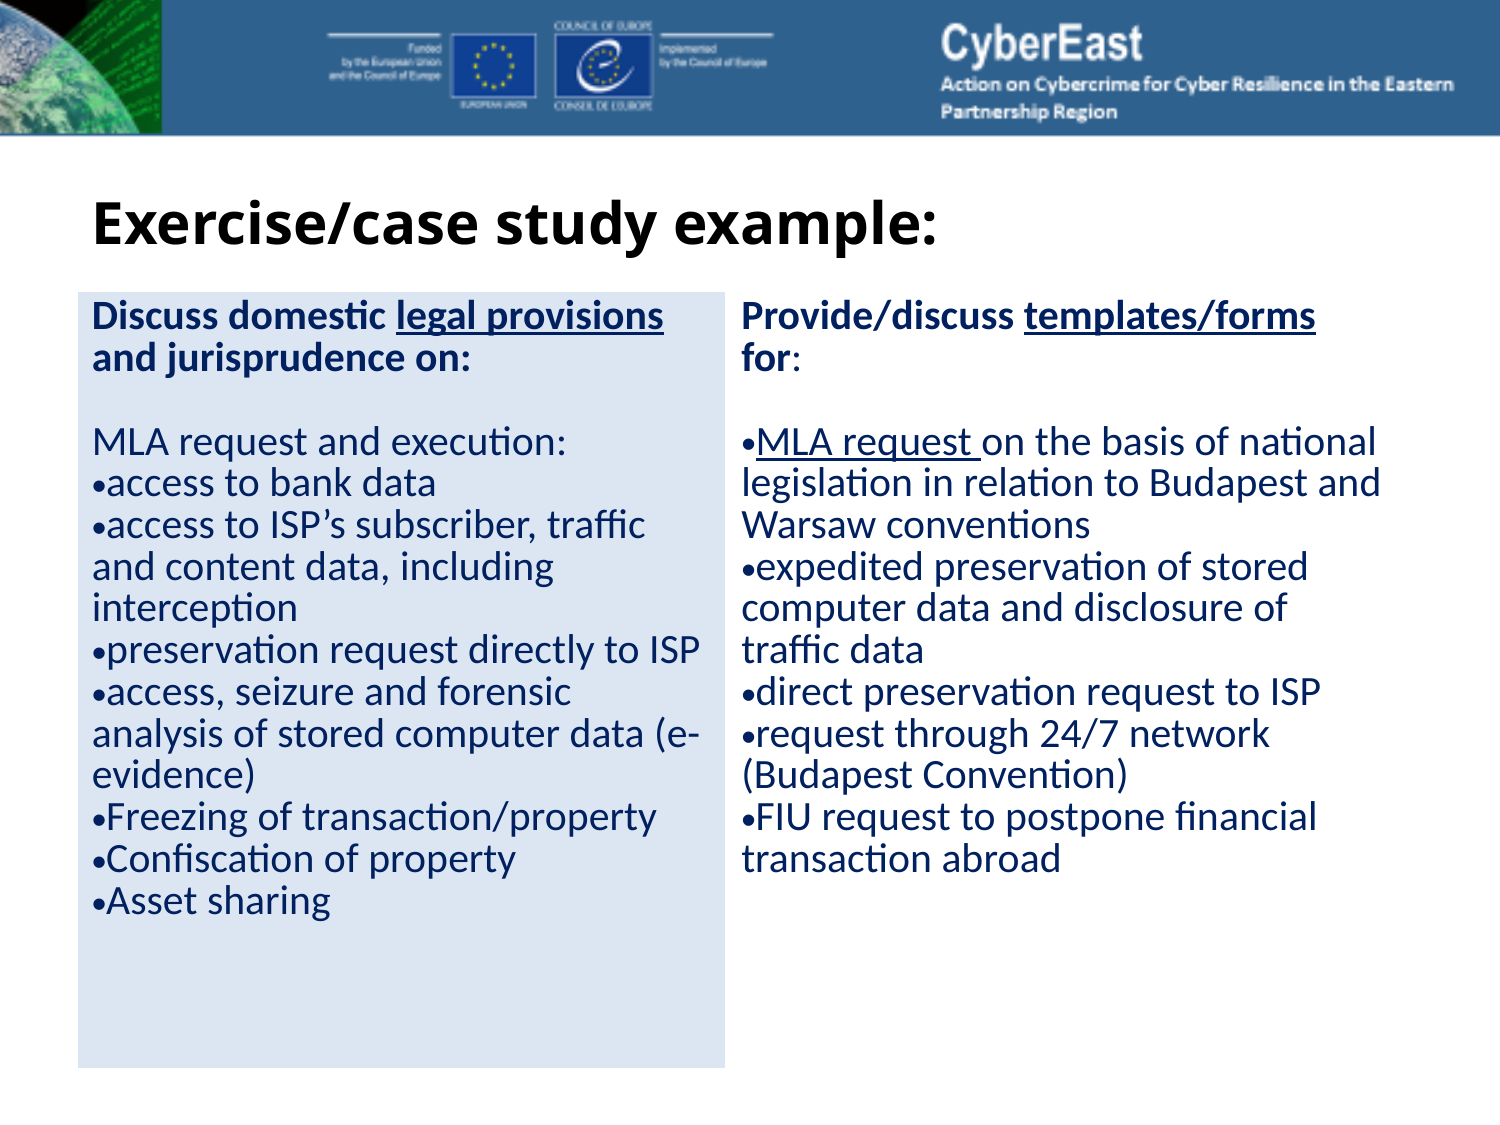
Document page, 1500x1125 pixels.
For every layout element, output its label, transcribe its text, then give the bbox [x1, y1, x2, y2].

title Exercise/case study example: [76, 172, 1427, 279]
table_header Provide/discuss templates/forms for: MLA request on the basis of national legislation in relation to Budapest and Warsaw conventions expedited preservation of stored computer data and disclosure of traffic data direct preservation request to ISP request through 24/7 network (Budapest Convention) FIU request to postpone financial transaction abroad [727, 292, 1399, 1068]
table_header Discuss domestic legal provisions and jurisprudence on: MLA request and execution: access to bank data access to ISP’s subscriber, traffic and content data, including interception preservation request directly to ISP access, seizure and forensic analysis of stored computer data (e-evidence) Freezing of transaction/property Confiscation of property Asset sharing [78, 292, 725, 1068]
picture [0, 0, 1500, 1125]
